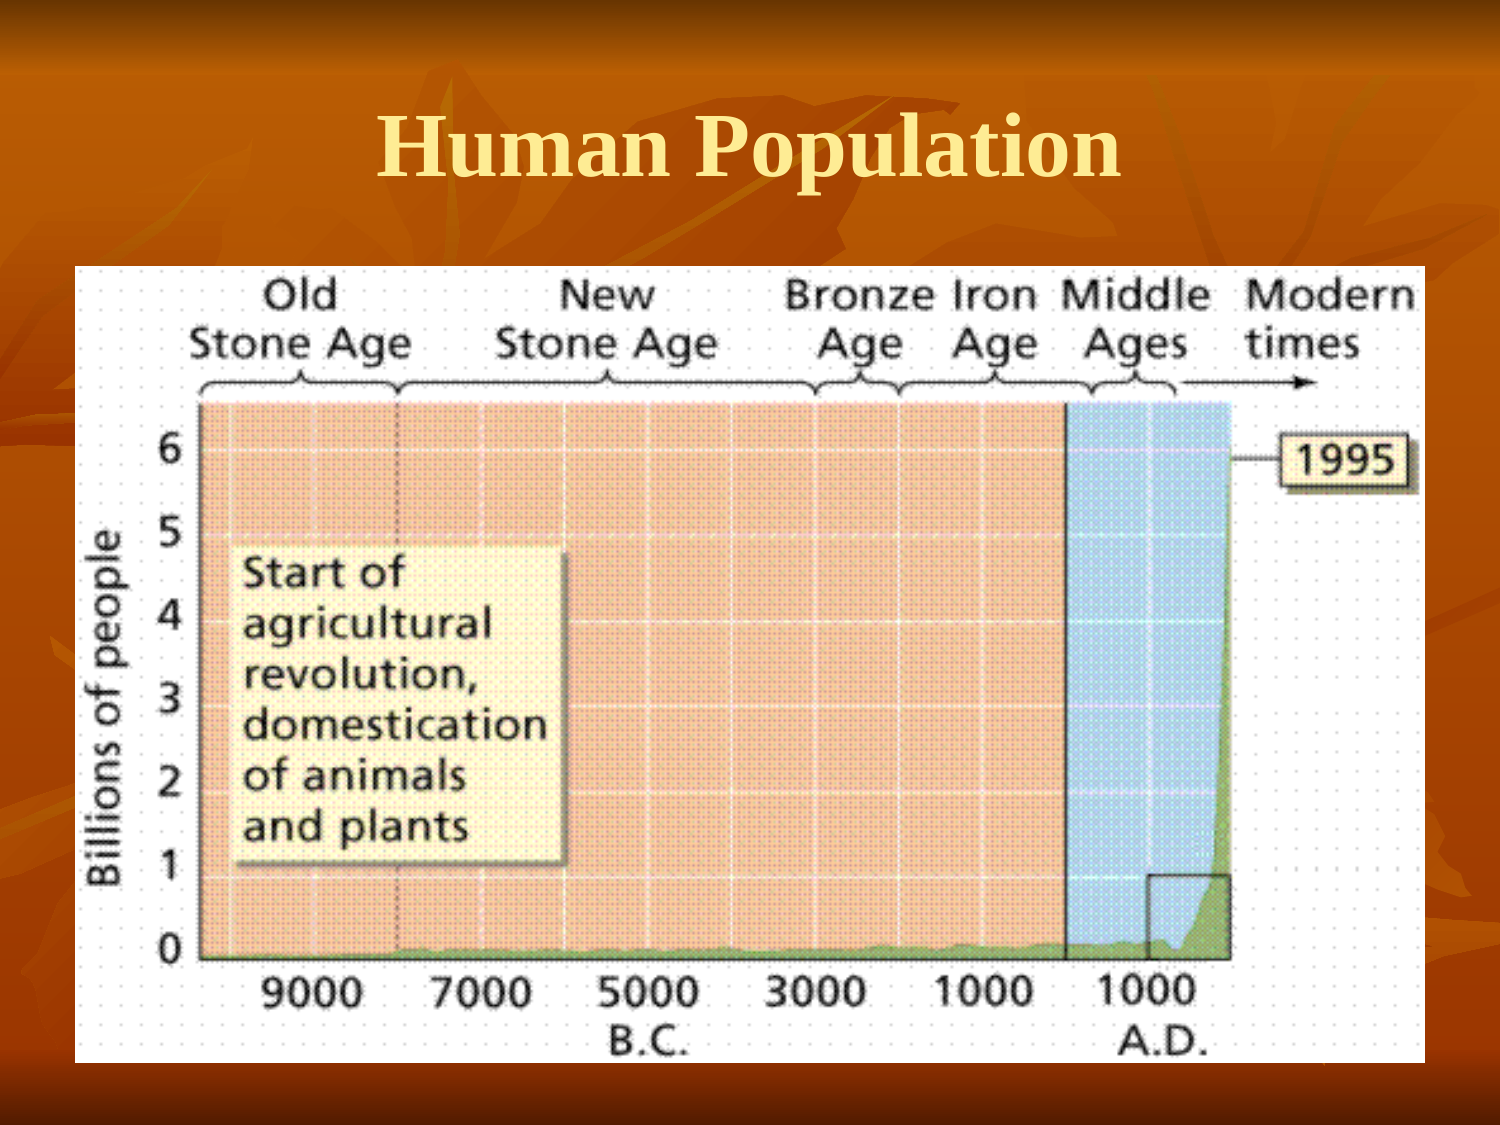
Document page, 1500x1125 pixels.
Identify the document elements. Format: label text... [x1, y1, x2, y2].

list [74, 266, 1426, 1063]
title Human Population [74, 45, 1426, 234]
